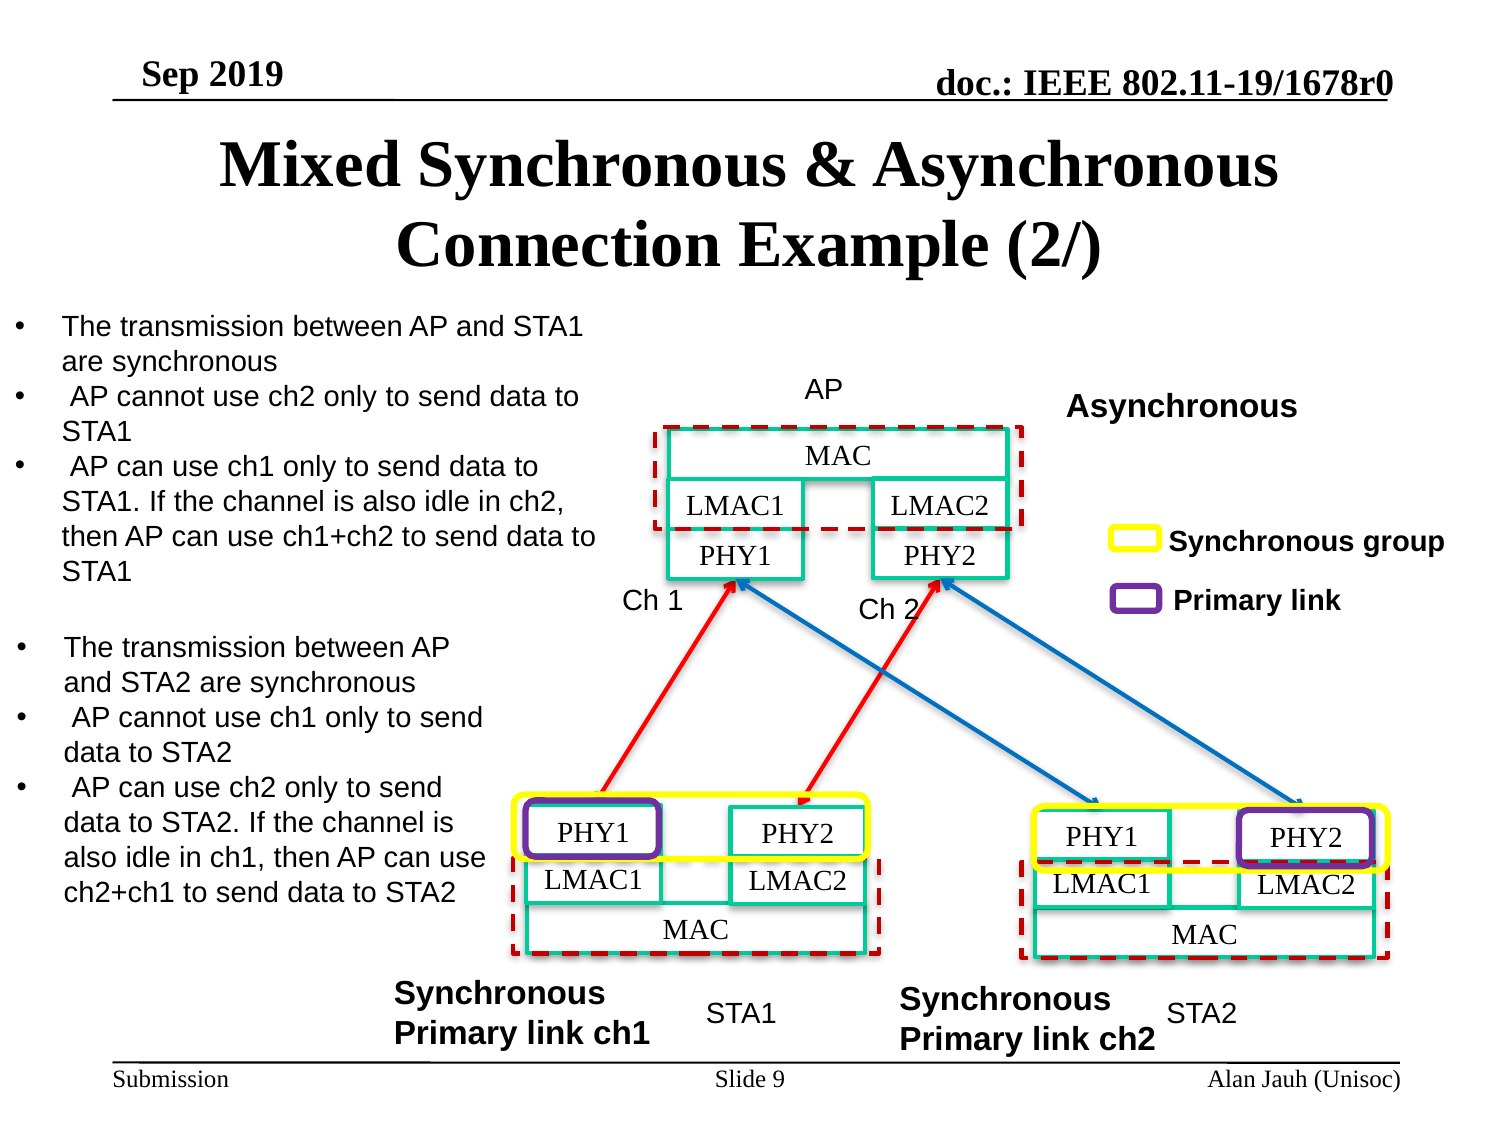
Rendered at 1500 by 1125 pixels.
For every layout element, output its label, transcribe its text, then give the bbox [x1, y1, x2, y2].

text_box Asynchronous [1051, 376, 1329, 432]
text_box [735, 579, 937, 810]
text_box The transmission between AP and STA2 are synchronous AP cannot use ch1 only to send data to STA2 AP can use ch2 only to send data to STA2. If the channel is also idle in ch1, then AP can use ch2+ch1 to send data to STA2 [1, 621, 512, 916]
text_box AP [789, 363, 880, 413]
text_box Primary link [1158, 574, 1483, 624]
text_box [593, 579, 733, 806]
text_box STA2 [1209, 987, 1258, 1038]
text_box [512, 857, 879, 954]
text_box [654, 427, 1022, 530]
text_box The transmission between AP and STA1 are synchronous AP cannot use ch2 only to send data to STA1 AP can use ch1 only to send data to STA1. If the channel is also idle in ch2, then AP can use ch1+ch2 to send data to STA1 [0, 300, 619, 595]
text_box PHY2 [872, 538, 1008, 576]
text_box [1033, 806, 1388, 871]
text_box PHY1 [668, 538, 803, 577]
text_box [939, 578, 1307, 811]
text_box [1021, 861, 1388, 958]
text_box Synchronous group [1153, 515, 1478, 565]
text_box [513, 794, 868, 860]
text_box [1238, 809, 1372, 867]
text_box [1111, 526, 1153, 550]
text_box Synchronous Primary link ch2 [884, 970, 1209, 1065]
title Mixed Synchronous & Asynchronous Connection Example (2/) [112, 112, 1388, 288]
slide_number Slide 9 [684, 1061, 816, 1123]
text_box Synchronous Primary link ch1 [378, 964, 703, 1059]
footer Alan Jauh (Unisoc) [878, 1061, 1402, 1093]
text_box STA1 [703, 987, 798, 1038]
text_box [525, 800, 659, 857]
